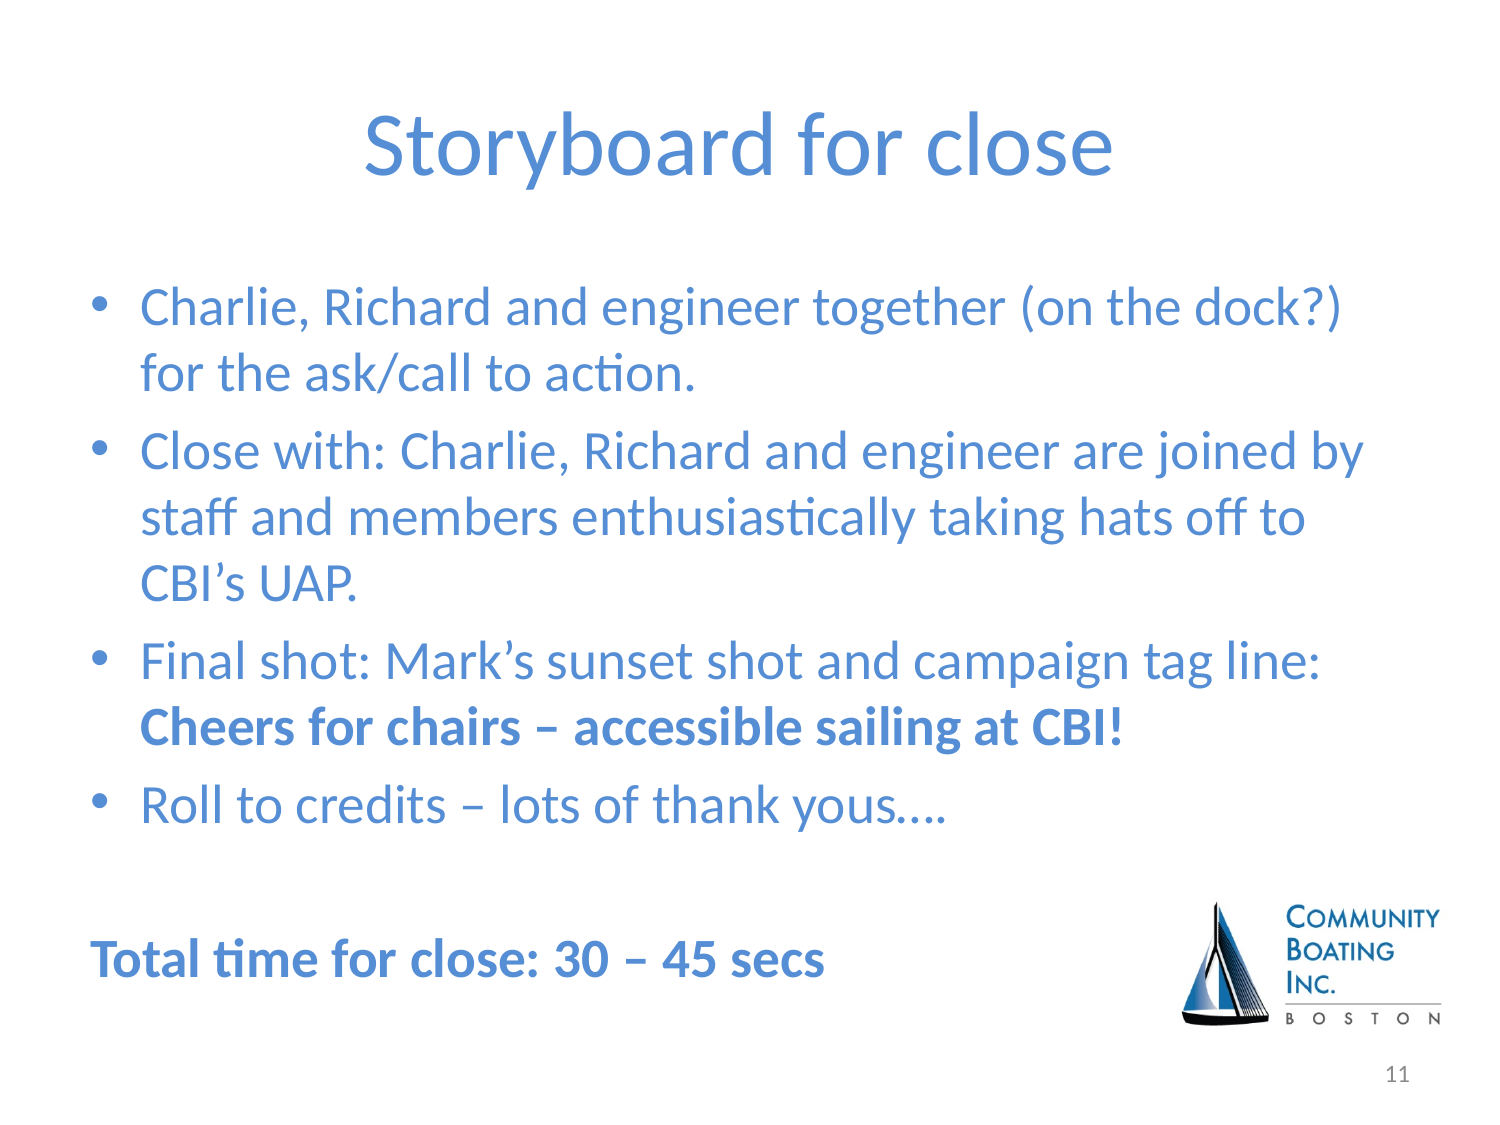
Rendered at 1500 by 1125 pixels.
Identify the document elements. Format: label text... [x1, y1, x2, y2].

slide_number 11 [1074, 1042, 1425, 1103]
picture [1162, 887, 1463, 1038]
list Charlie, Richard and engineer together (on the dock?) for the ask/call to action. Close with: Charlie, Richard and engineer are joined by staff and members enthusiastically taking hats off to CBI’s UAP. Final shot: Mark’s sunset shot and campaign tag line: Cheers for chairs – accessible sailing at CBI! Roll to credits – lots of thank yous…. Total time for close: 30 – 45 secs [75, 262, 1425, 1005]
title Storyboard for close [75, 45, 1425, 233]
